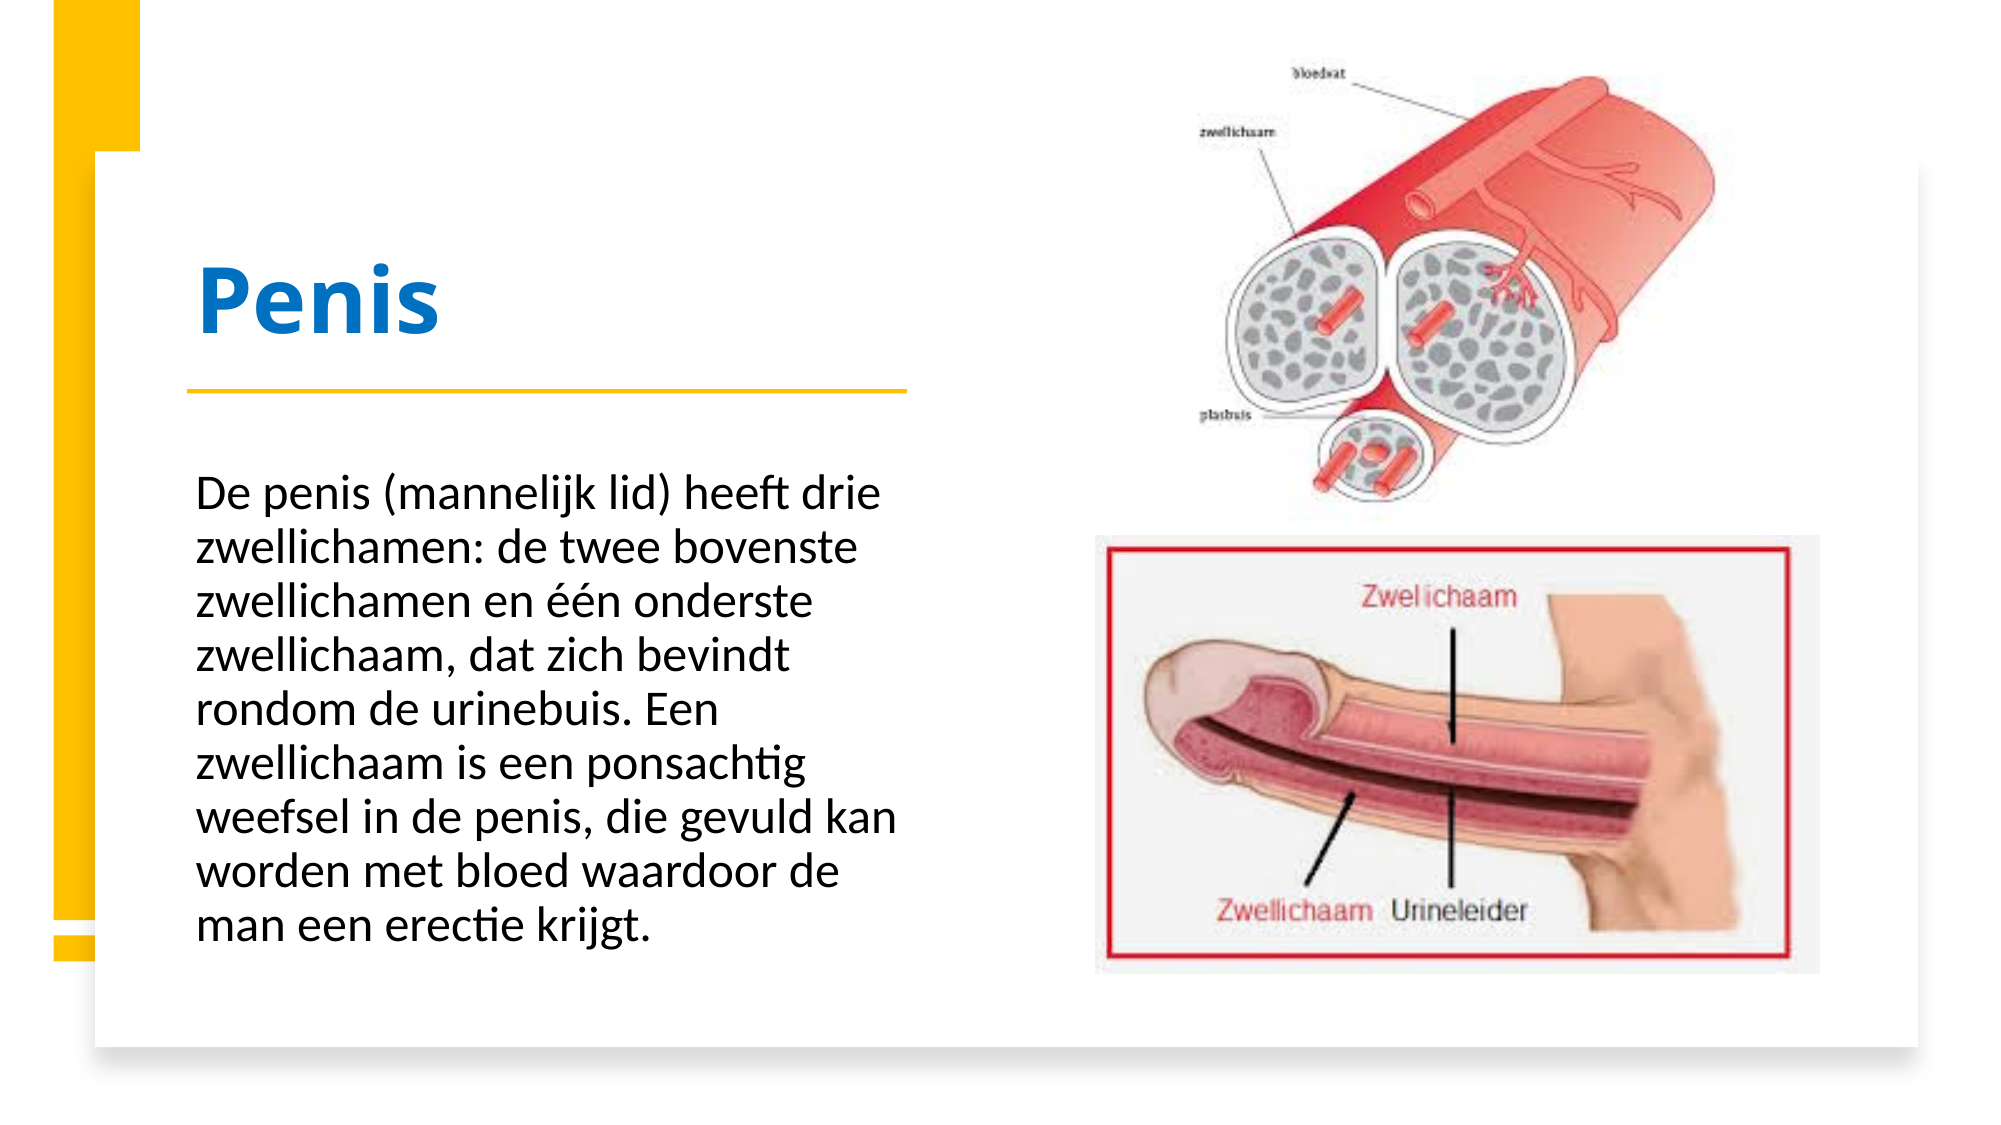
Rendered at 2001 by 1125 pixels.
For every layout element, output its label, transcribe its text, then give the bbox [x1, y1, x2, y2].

text_box [0, 0, 2000, 1125]
text_box [94, 150, 1919, 1048]
picture [1180, 40, 1734, 526]
picture [1095, 535, 1820, 974]
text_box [0, 437, 578, 524]
list De penis (mannelijk lid) heeft drie zwellichamen: de twee bovenste zwellichamen en één onderste zwellichaam, dat zich bevindt rondom de urinebuis. Een zwellichaam is een ponsachtig weefsel in de penis, die gevuld kan worden met bloed waardoor de man een erectie krijgt. [180, 411, 954, 1008]
title Penis [180, 203, 953, 362]
text_box [186, 388, 908, 395]
